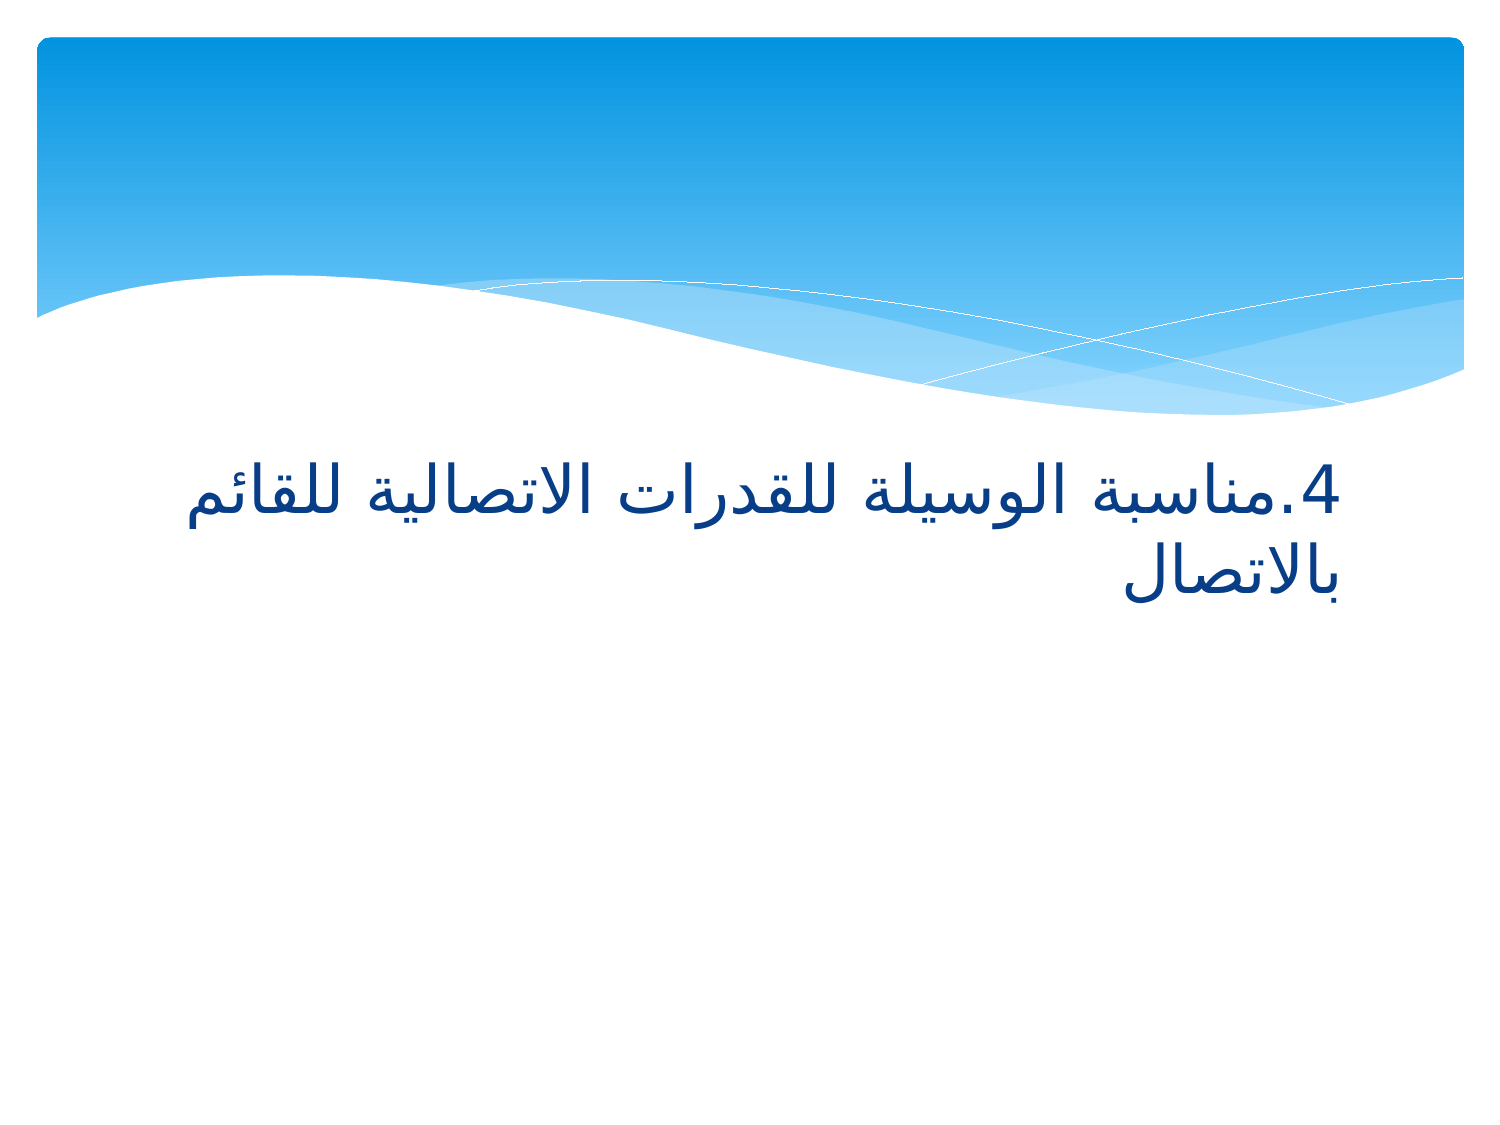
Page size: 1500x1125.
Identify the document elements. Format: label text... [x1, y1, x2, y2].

list 4.مناسبة الوسيلة للقدرات الاتصالية للقائم بالاتصال [143, 438, 1359, 1005]
